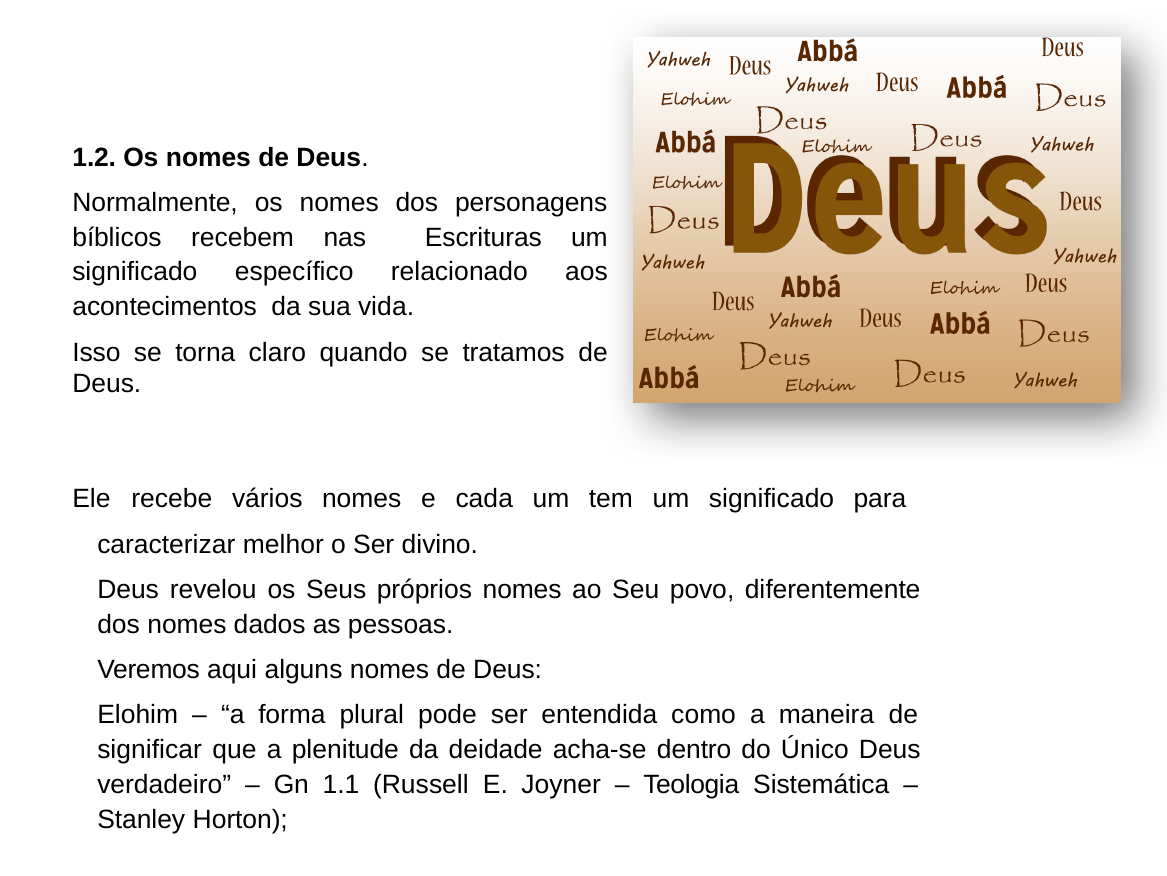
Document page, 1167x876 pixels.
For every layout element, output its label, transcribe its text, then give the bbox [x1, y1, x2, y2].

text_box caracterizar melhor o Ser divino. Deus revelou os Seus próprios nomes ao Seu povo, diferentemente dos nomes dados as pessoas. Veremos aqui alguns nomes de Deus: Elohim – “a forma plural pode ser entendida como a maneira de significar que a plenitude da deidade acha-se dentro do Único Deus verdadeiro” – Gn 1.1 (Russell E. Joyner – Teologia Sistemática – Stanley Horton); [95, 511, 933, 834]
text_box Ele recebe vários nomes e cada um tem um significado para [70, 479, 907, 513]
picture [633, 37, 1122, 404]
text_box 1.2. Os nomes de Deus. Normalmente, os nomes dos personagens bíblicos recebem nas Escrituras um significado específico relacionado aos acontecimentos da sua vida. Isso se torna claro quando se tratamos de Deus. [70, 124, 609, 398]
